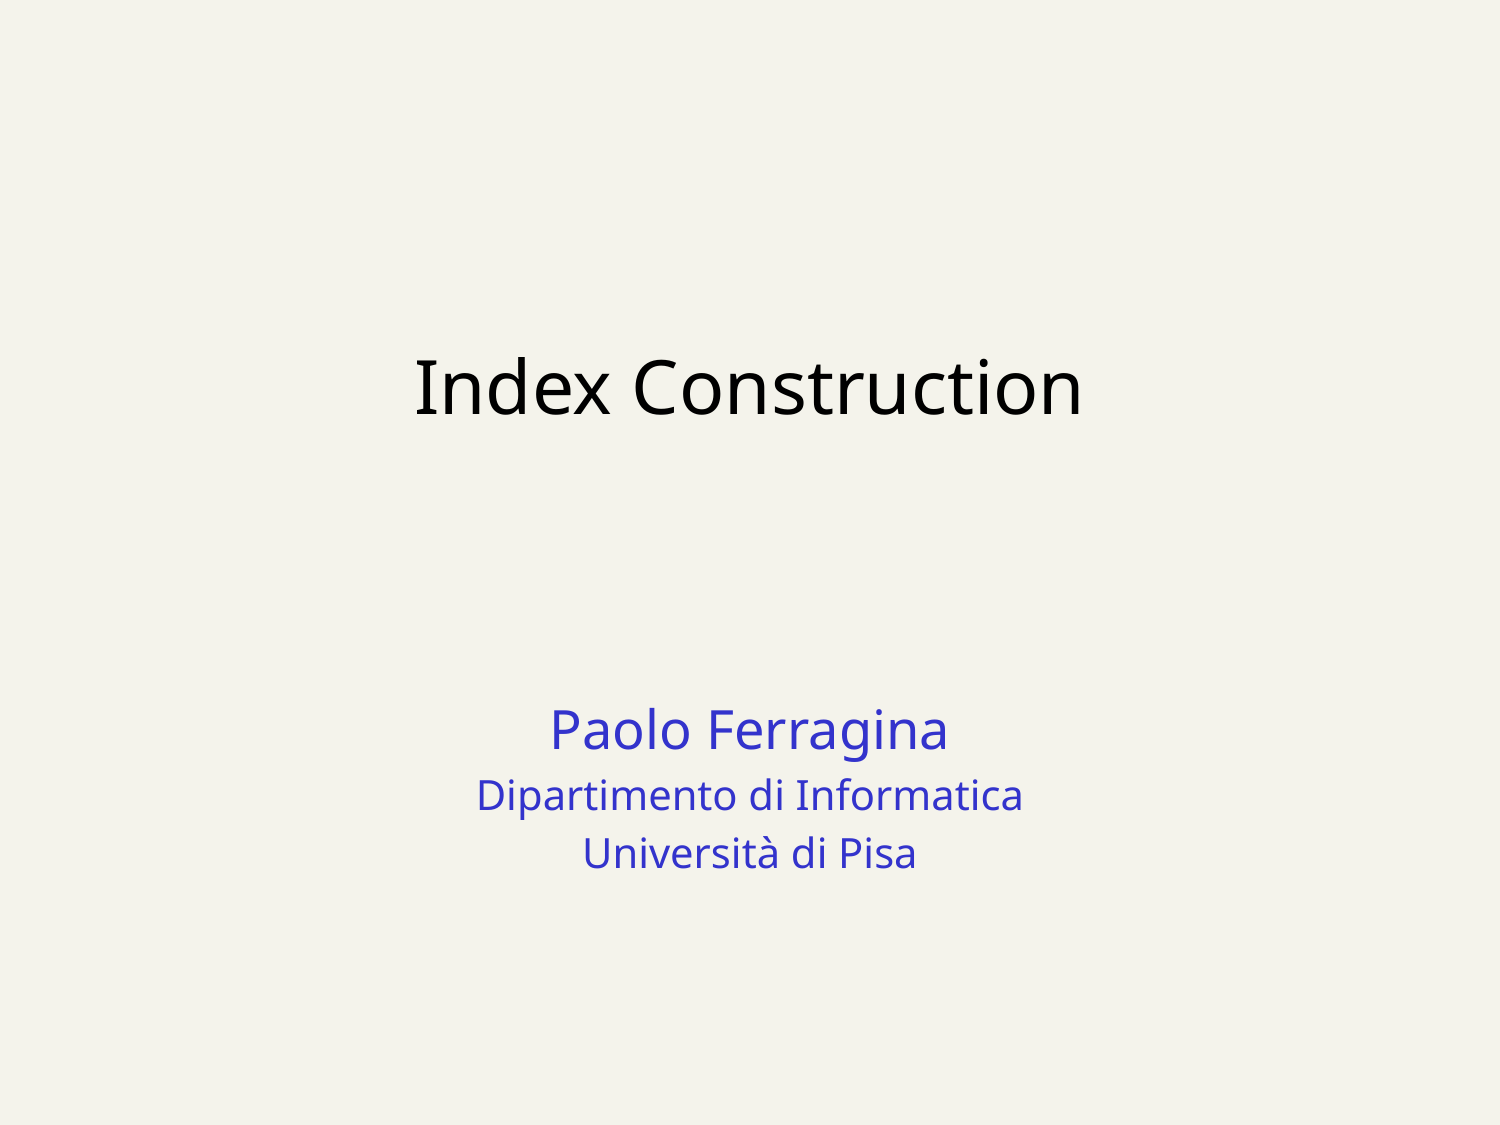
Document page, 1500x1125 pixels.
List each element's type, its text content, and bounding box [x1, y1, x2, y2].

subtitle Paolo Ferragina Dipartimento di Informatica Università di Pisa [224, 687, 1276, 976]
title Index Construction [112, 249, 1388, 438]
